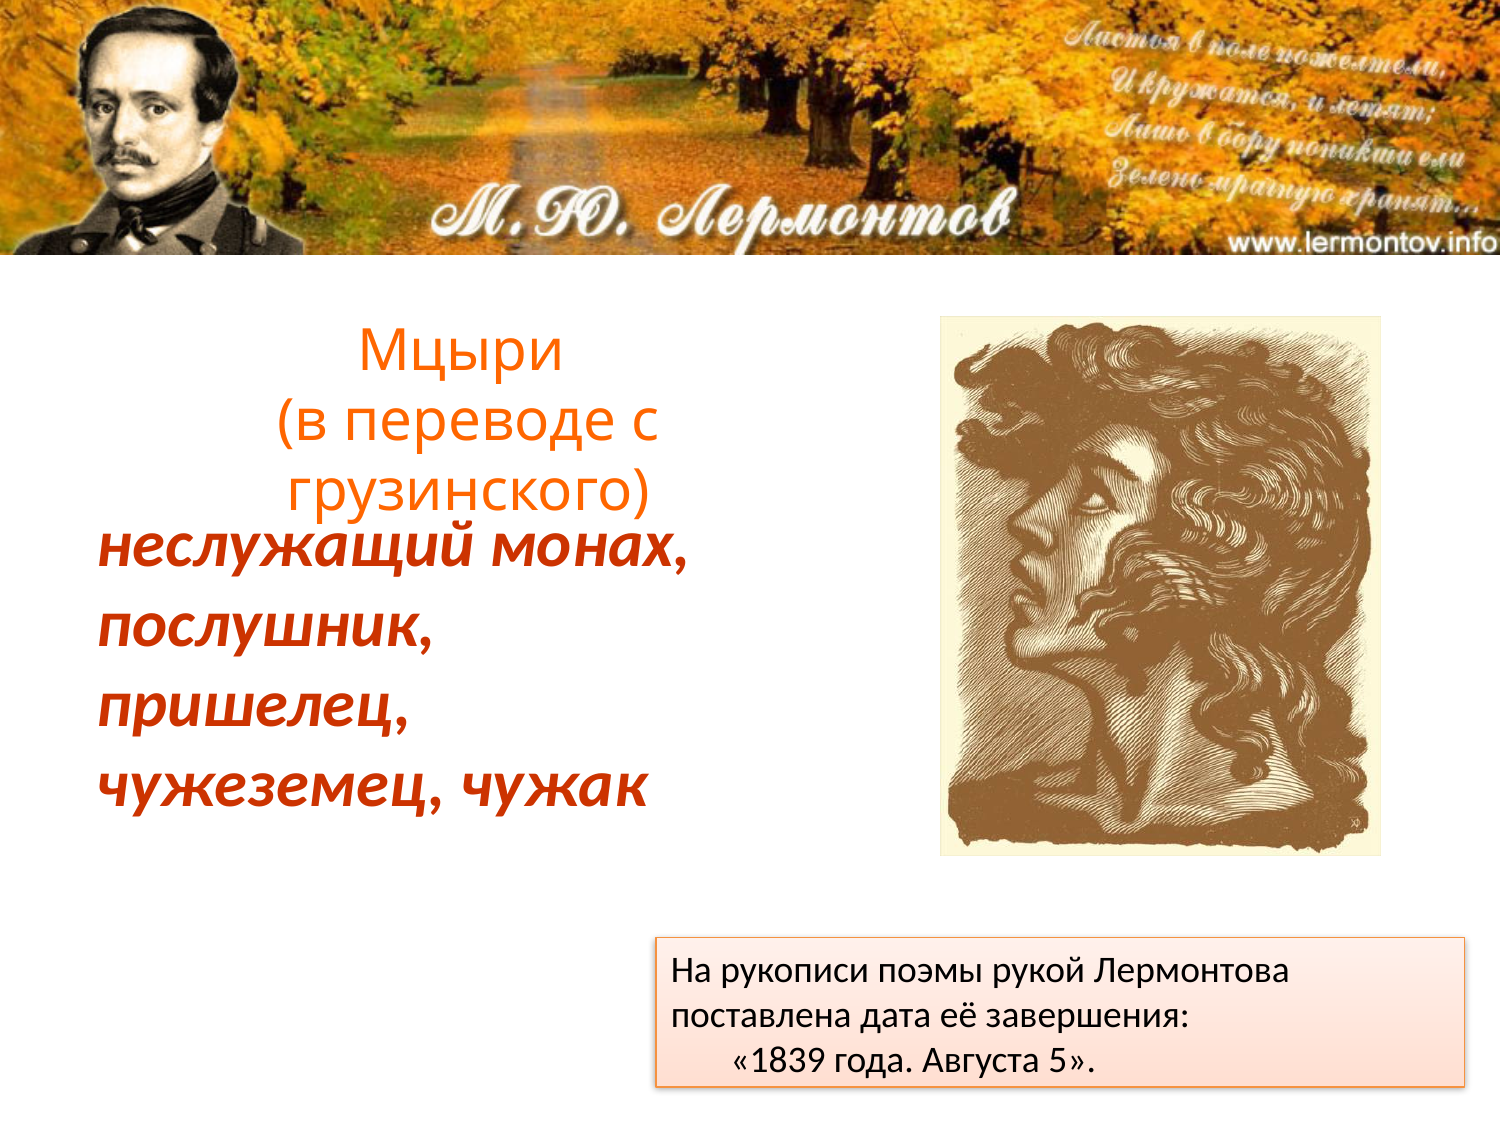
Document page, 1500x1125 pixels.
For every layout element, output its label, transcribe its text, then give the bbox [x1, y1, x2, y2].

text_box Мцыри (в переводе с грузинского) [93, 304, 844, 492]
picture [940, 316, 1381, 856]
picture [0, 0, 1500, 255]
text_box неслужащий монах, послушник, пришелец, чужеземец, чужак [82, 492, 935, 827]
text_box На рукописи поэмы рукой Лермонтова поставлена дата её завершения: «1839 года. Августа 5». [655, 937, 1465, 1088]
